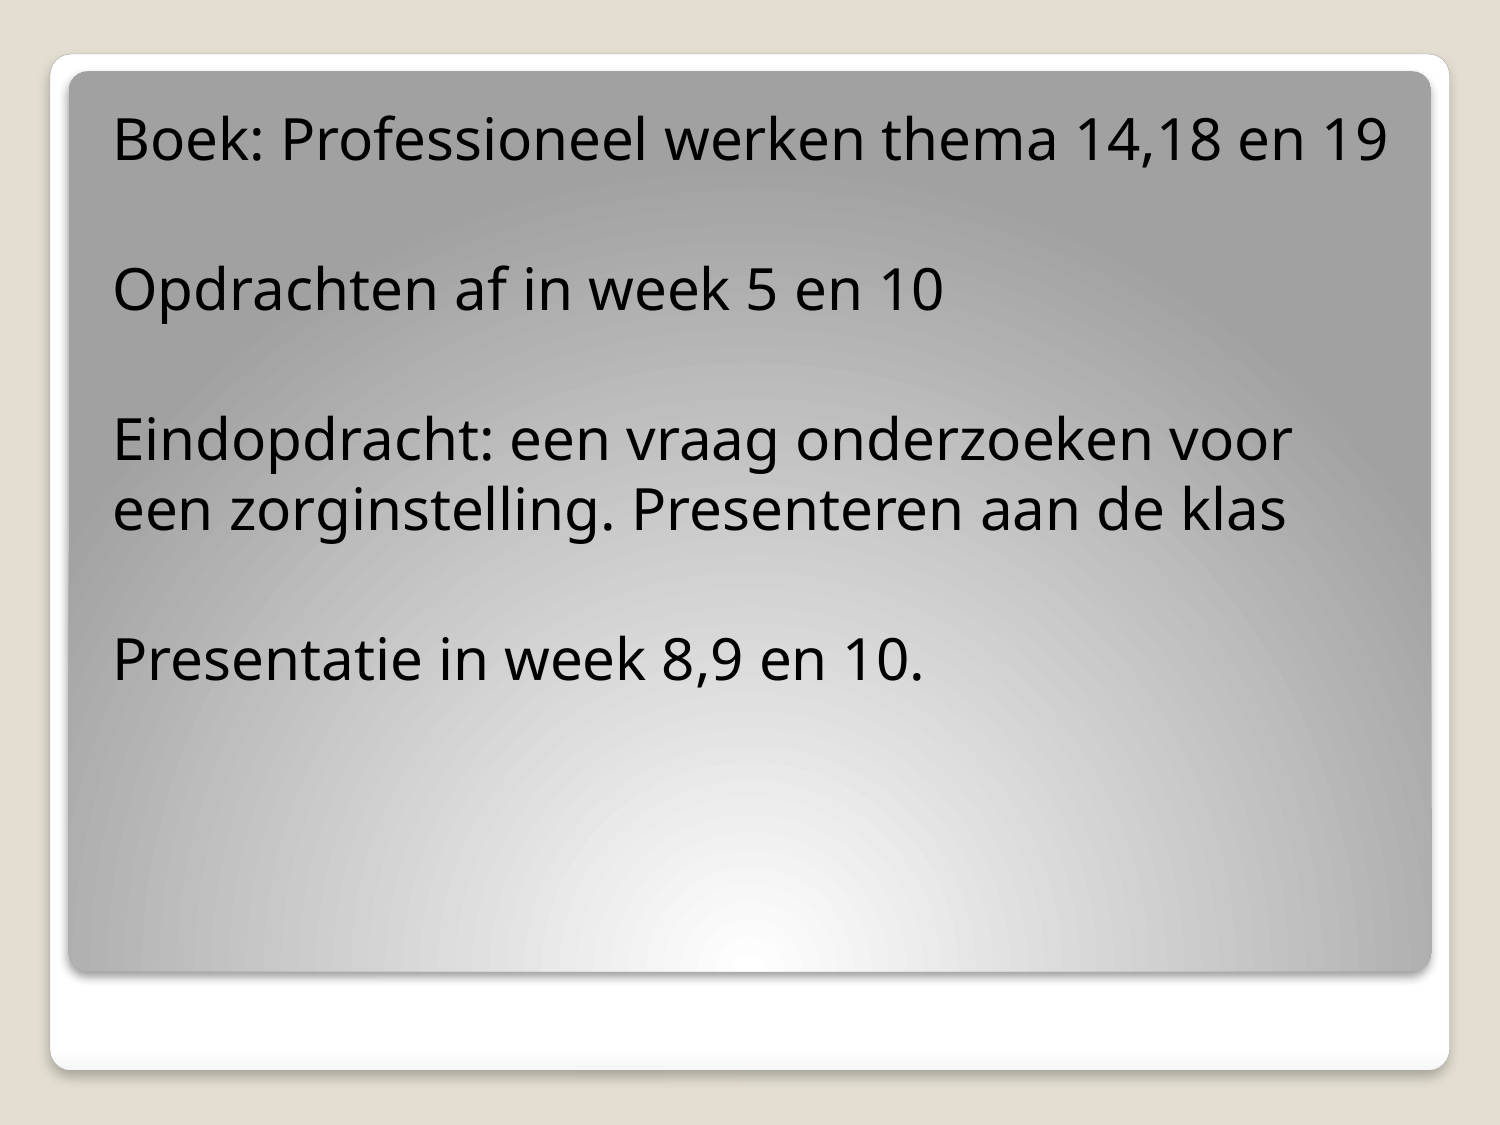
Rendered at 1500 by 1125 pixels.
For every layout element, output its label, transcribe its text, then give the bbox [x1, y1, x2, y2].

list Boek: Professioneel werken thema 14,18 en 19 Opdrachten af in week 5 en 10 Eindopdracht: een vraag onderzoeken voor een zorginstelling. Presenteren aan de klas Presentatie in week 8,9 en 10. [82, 86, 1425, 941]
